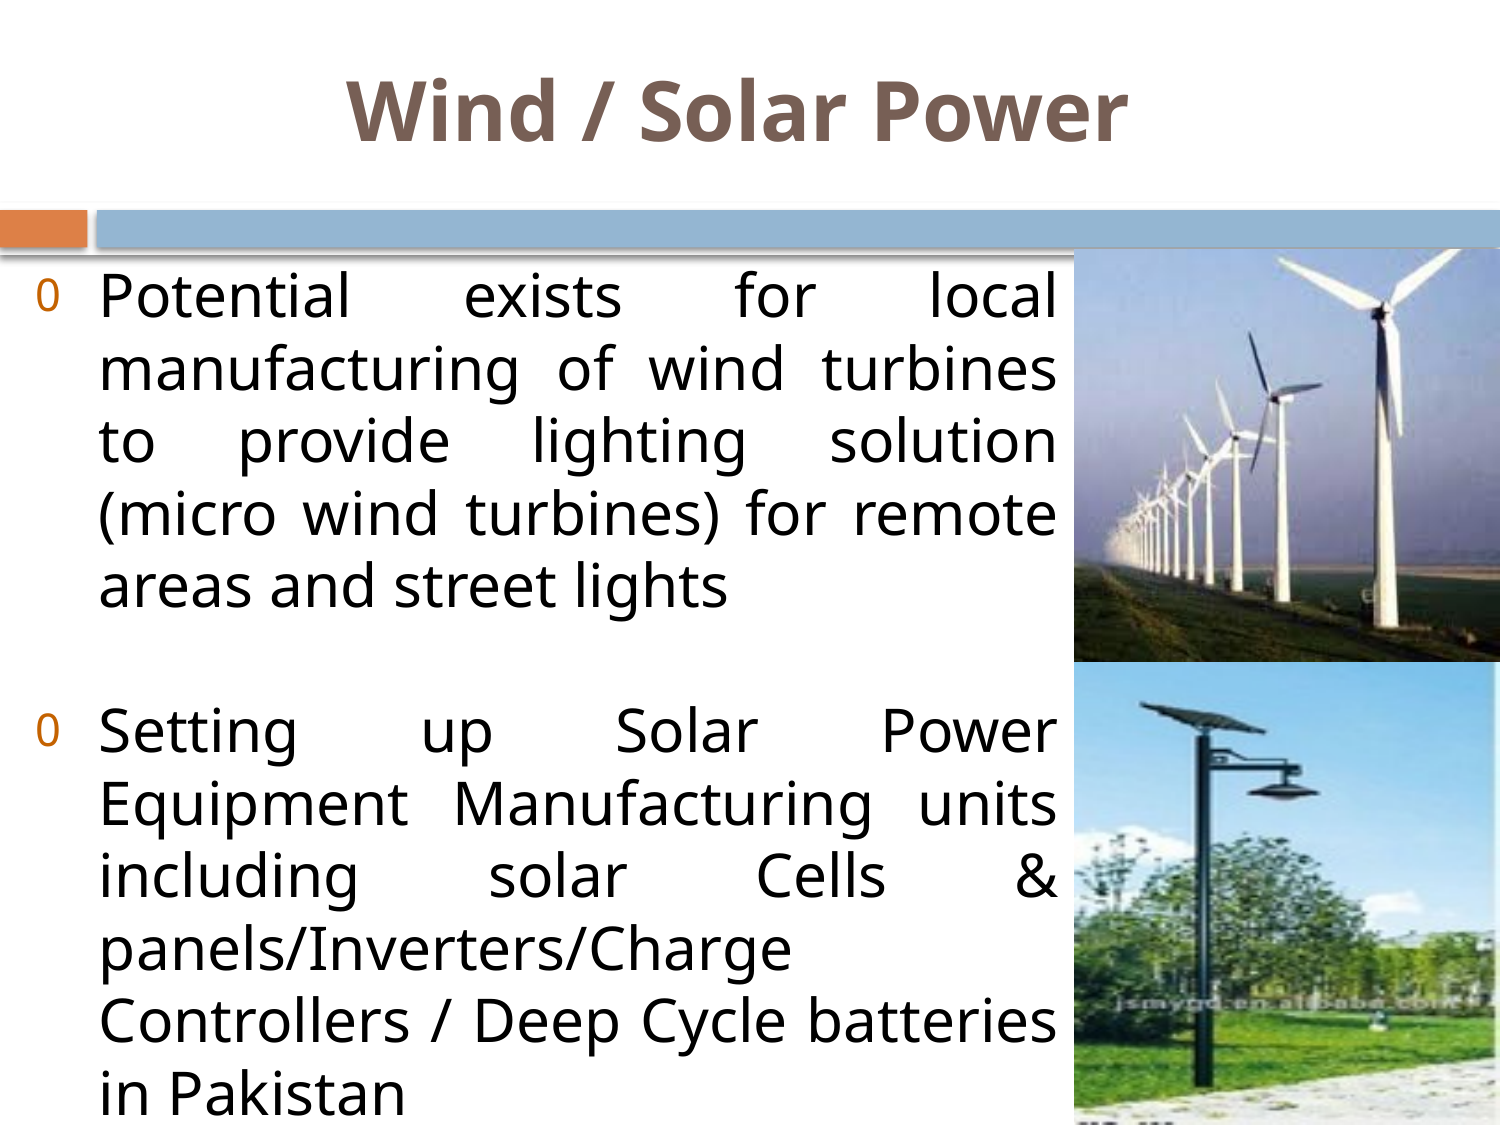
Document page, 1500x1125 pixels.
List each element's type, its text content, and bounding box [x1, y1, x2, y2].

text_box Wind / Solar Power [0, 50, 1500, 166]
picture [1074, 249, 1500, 1125]
text_box Potential exists for local manufacturing of wind turbines to provide lighting solution (micro wind turbines) for remote areas and street lights Setting up Solar Power Equipment Manufacturing units including solar Cells & panels/Inverters/Charge Controllers / Deep Cycle batteries in Pakistan [0, 249, 1073, 1125]
